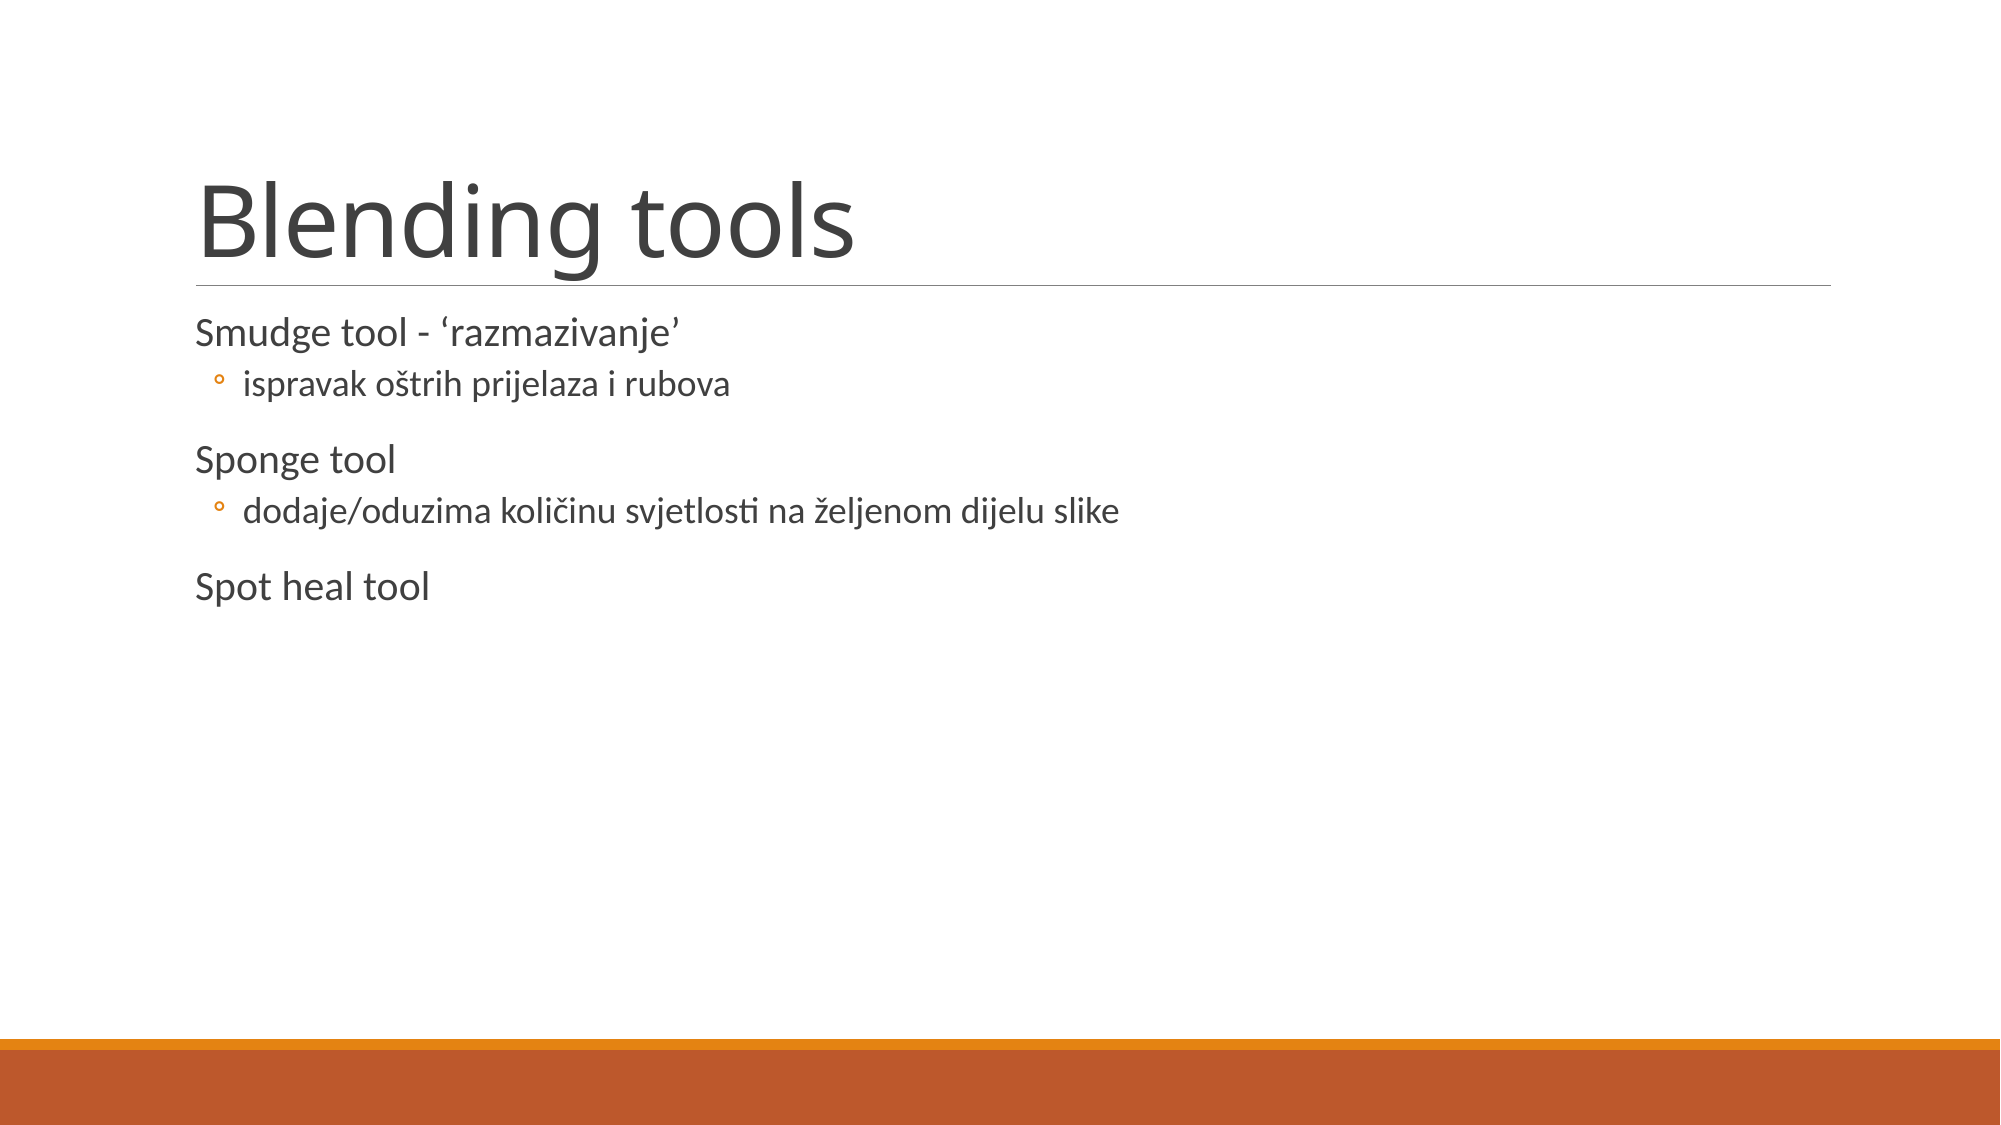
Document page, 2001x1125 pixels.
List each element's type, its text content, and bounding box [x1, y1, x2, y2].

title Blending tools [180, 47, 1830, 285]
list Smudge tool - ‘razmazivanje’ ispravak oštrih prijelaza i rubova Sponge tool dodaje/oduzima količinu svjetlosti na željenom dijelu slike Spot heal tool [180, 302, 1830, 963]
